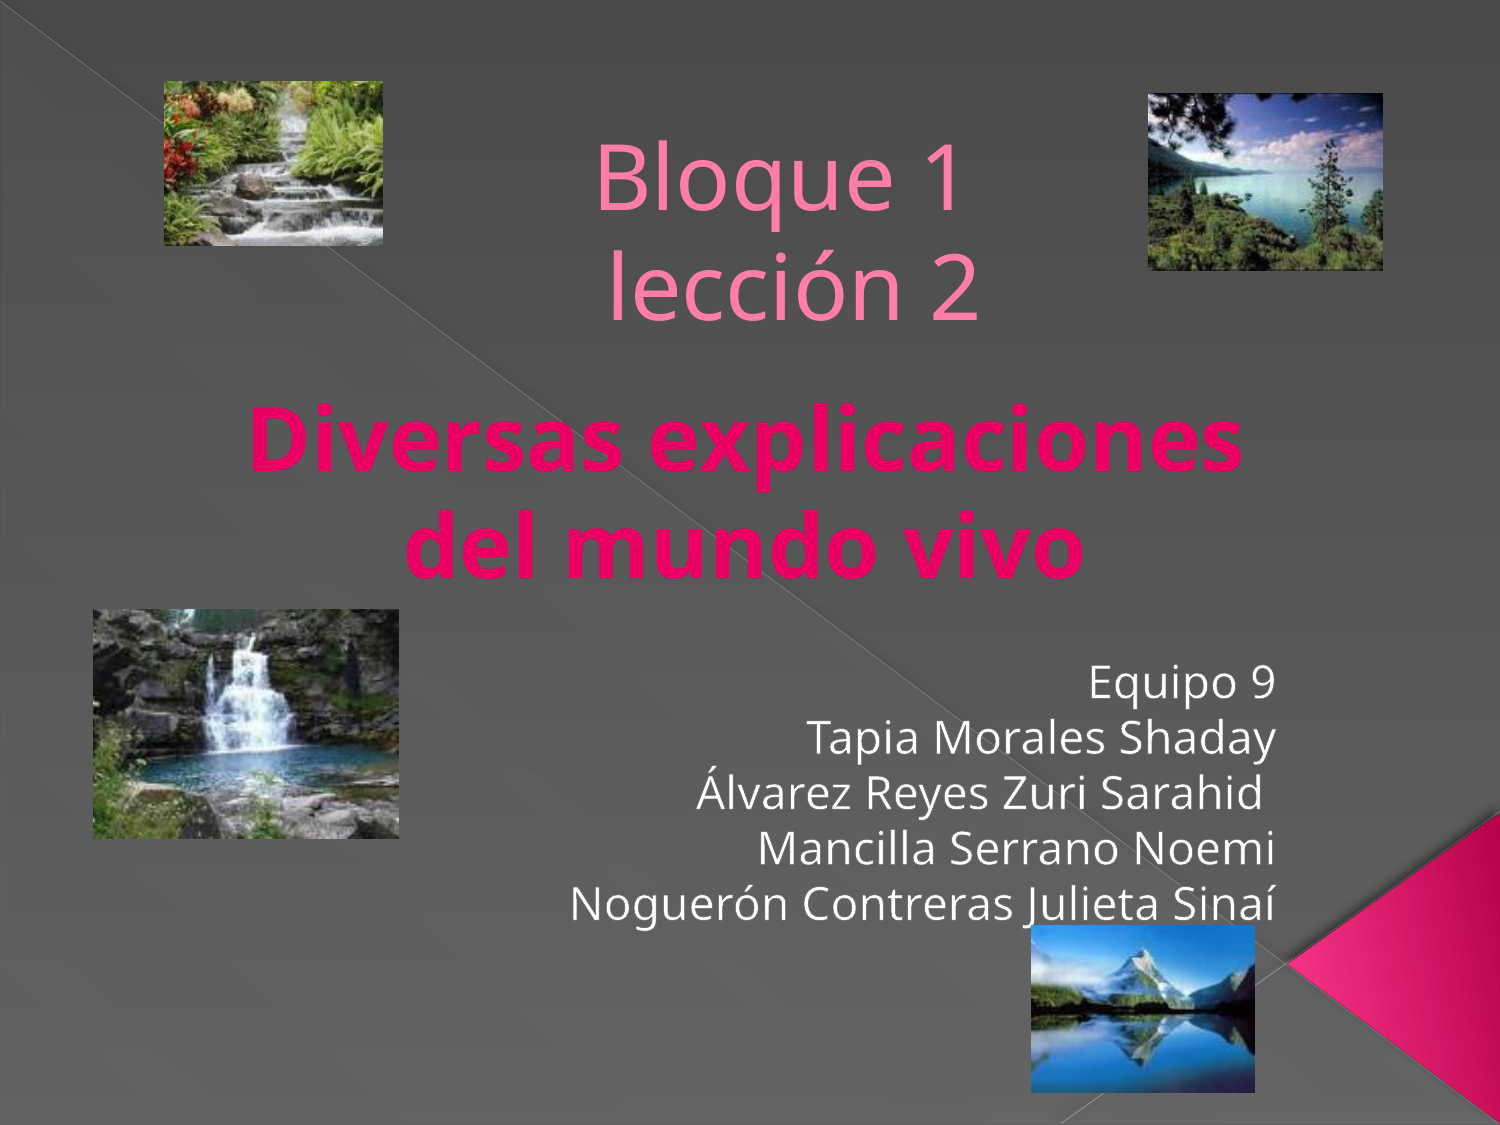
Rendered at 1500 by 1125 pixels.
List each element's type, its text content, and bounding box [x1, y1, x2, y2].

picture [1030, 925, 1255, 1094]
title Bloque 1 lección 2 [117, 105, 1393, 347]
picture [93, 609, 399, 840]
picture [163, 81, 383, 247]
picture [1148, 93, 1384, 271]
subtitle Diversas explicaciones del mundo vivo Equipo 9 Tapia Morales Shaday Álvarez Reyes Zuri Sarahid Mancilla Serrano Noemi Noguerón Contreras Julieta Sinaí [199, 375, 1297, 950]
